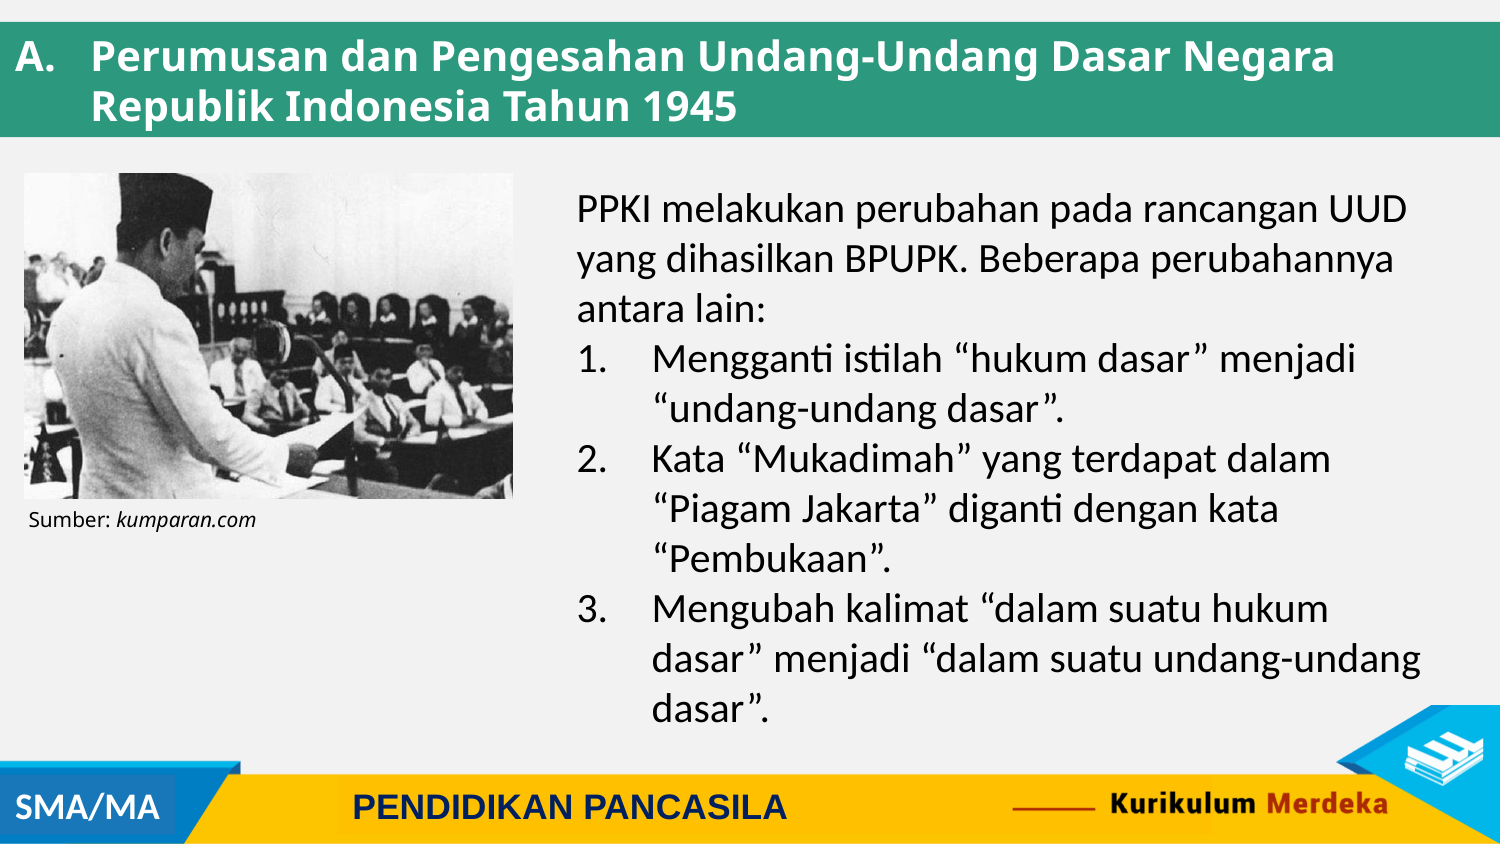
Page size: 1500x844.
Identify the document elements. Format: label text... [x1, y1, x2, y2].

text_box Perumusan dan Pengesahan Undang-Undang Dasar Negara Republik Indonesia Tahun 1945 [0, 20, 1500, 139]
text_box Sumber: kumparan.com [13, 498, 272, 539]
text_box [0, 705, 1500, 844]
picture [24, 173, 513, 500]
text_box PPKI melakukan perubahan pada rancangan UUD yang dihasilkan BPUPK. Beberapa perubahannya antara lain: Mengganti istilah “hukum dasar” menjadi “undang-undang dasar”. Kata “Mukadimah” yang terdapat dalam “Piagam Jakarta” diganti dengan kata “Pembukaan”. Mengubah kalimat “dalam suatu hukum dasar” menjadi “dalam suatu undang-undang dasar”. [561, 173, 1463, 704]
